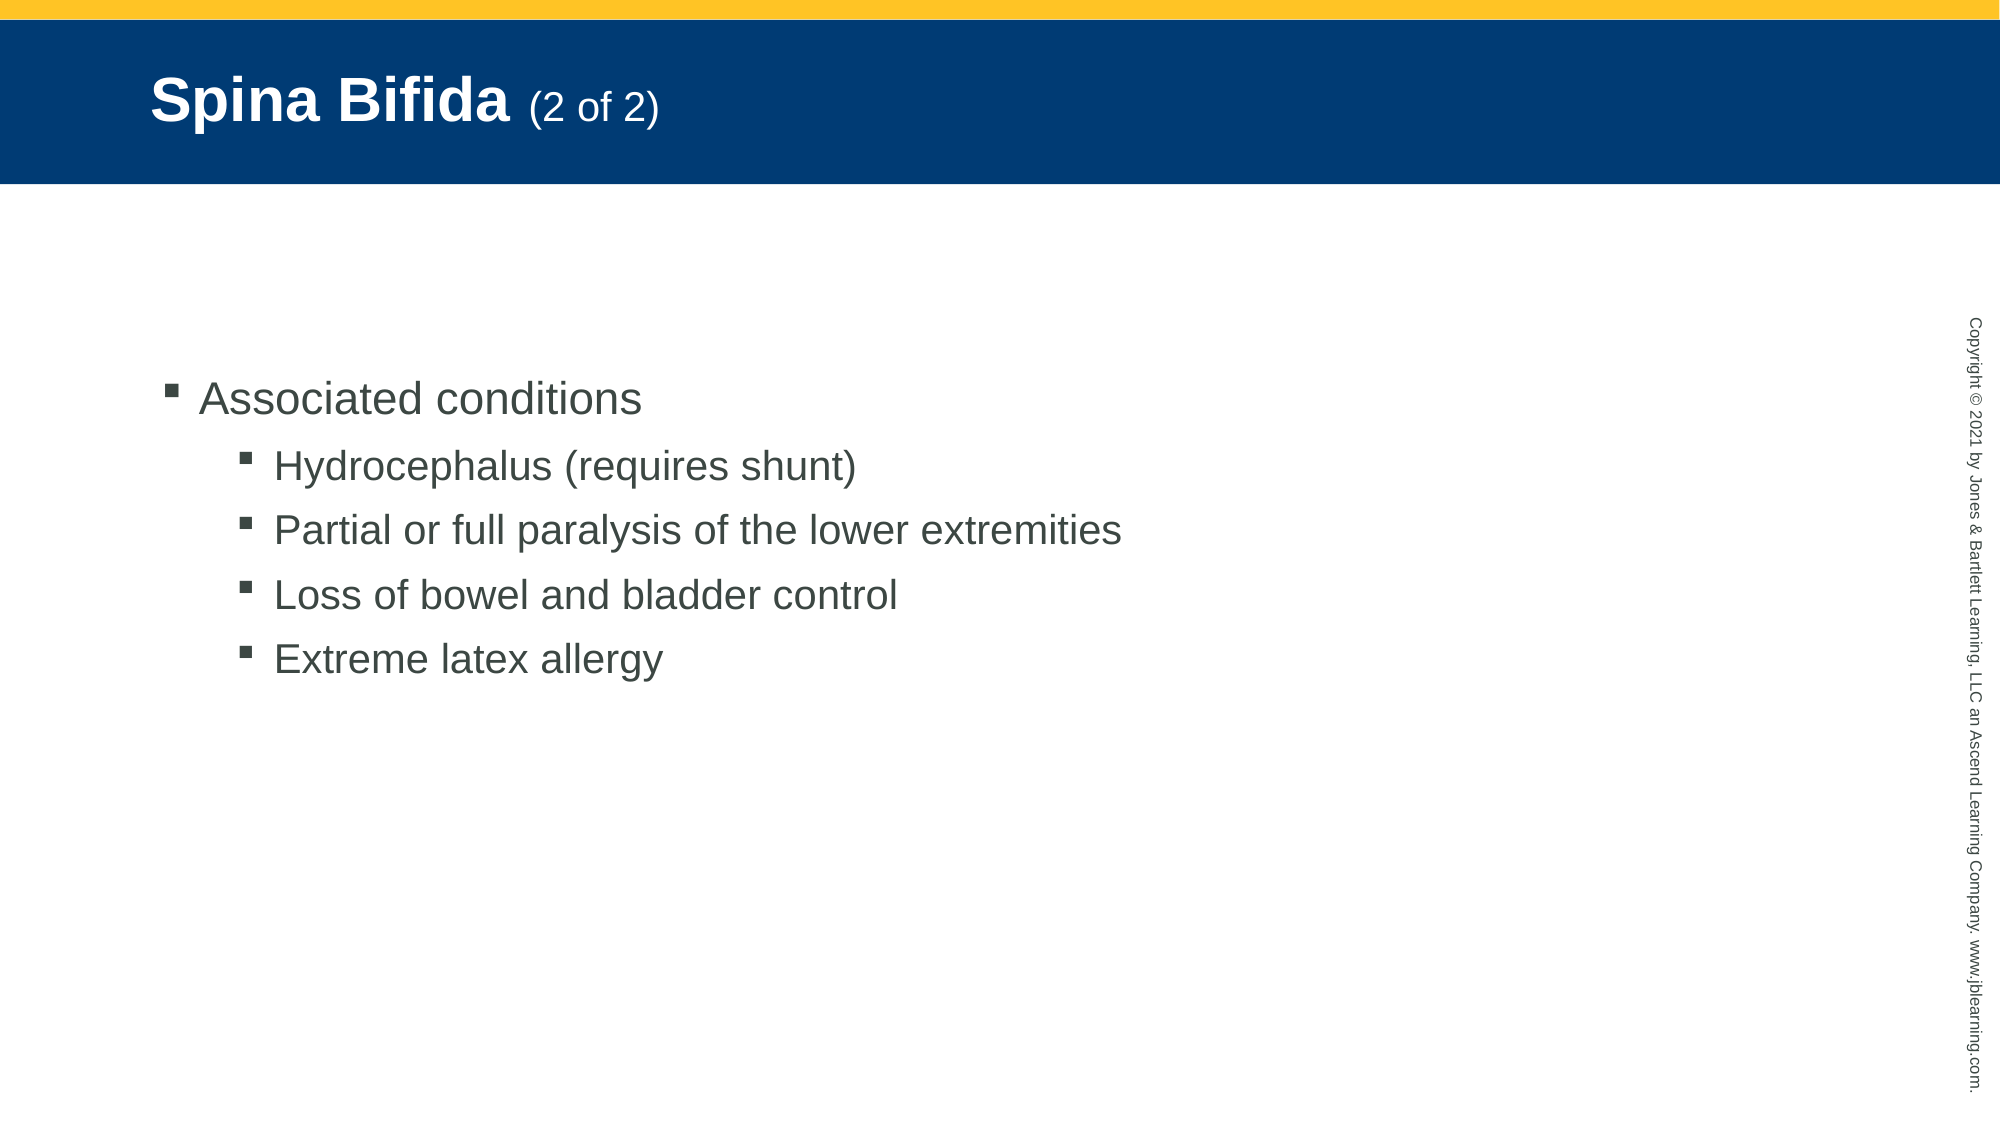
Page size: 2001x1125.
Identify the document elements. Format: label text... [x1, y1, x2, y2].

title Spina Bifida (2 of 2) [0, 19, 2000, 185]
list Associated conditions Hydrocephalus (requires shunt) Partial or full paralysis of the lower extremities Loss of bowel and bladder control Extreme latex allergy [146, 361, 1859, 1016]
